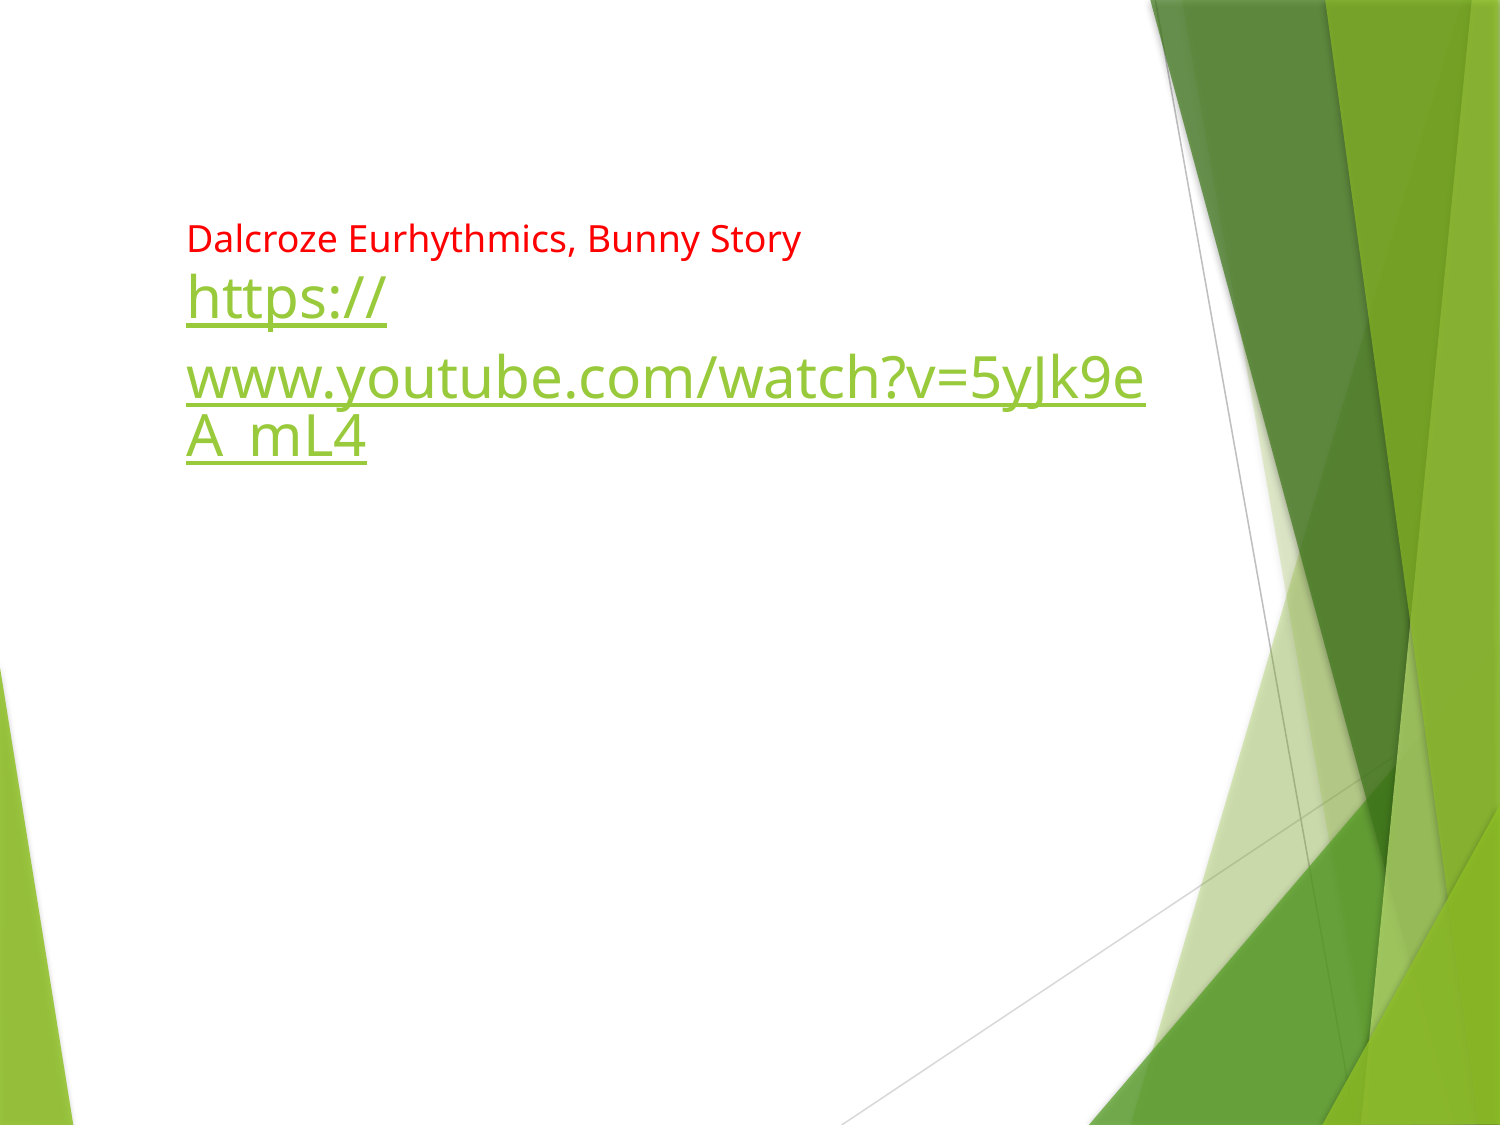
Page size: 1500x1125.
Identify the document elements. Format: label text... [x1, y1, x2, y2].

text_box Dalcroze Eurhythmics, Bunny Story https://www.youtube.com/watch?v=5yJk9eA_mL4 [171, 208, 1173, 472]
